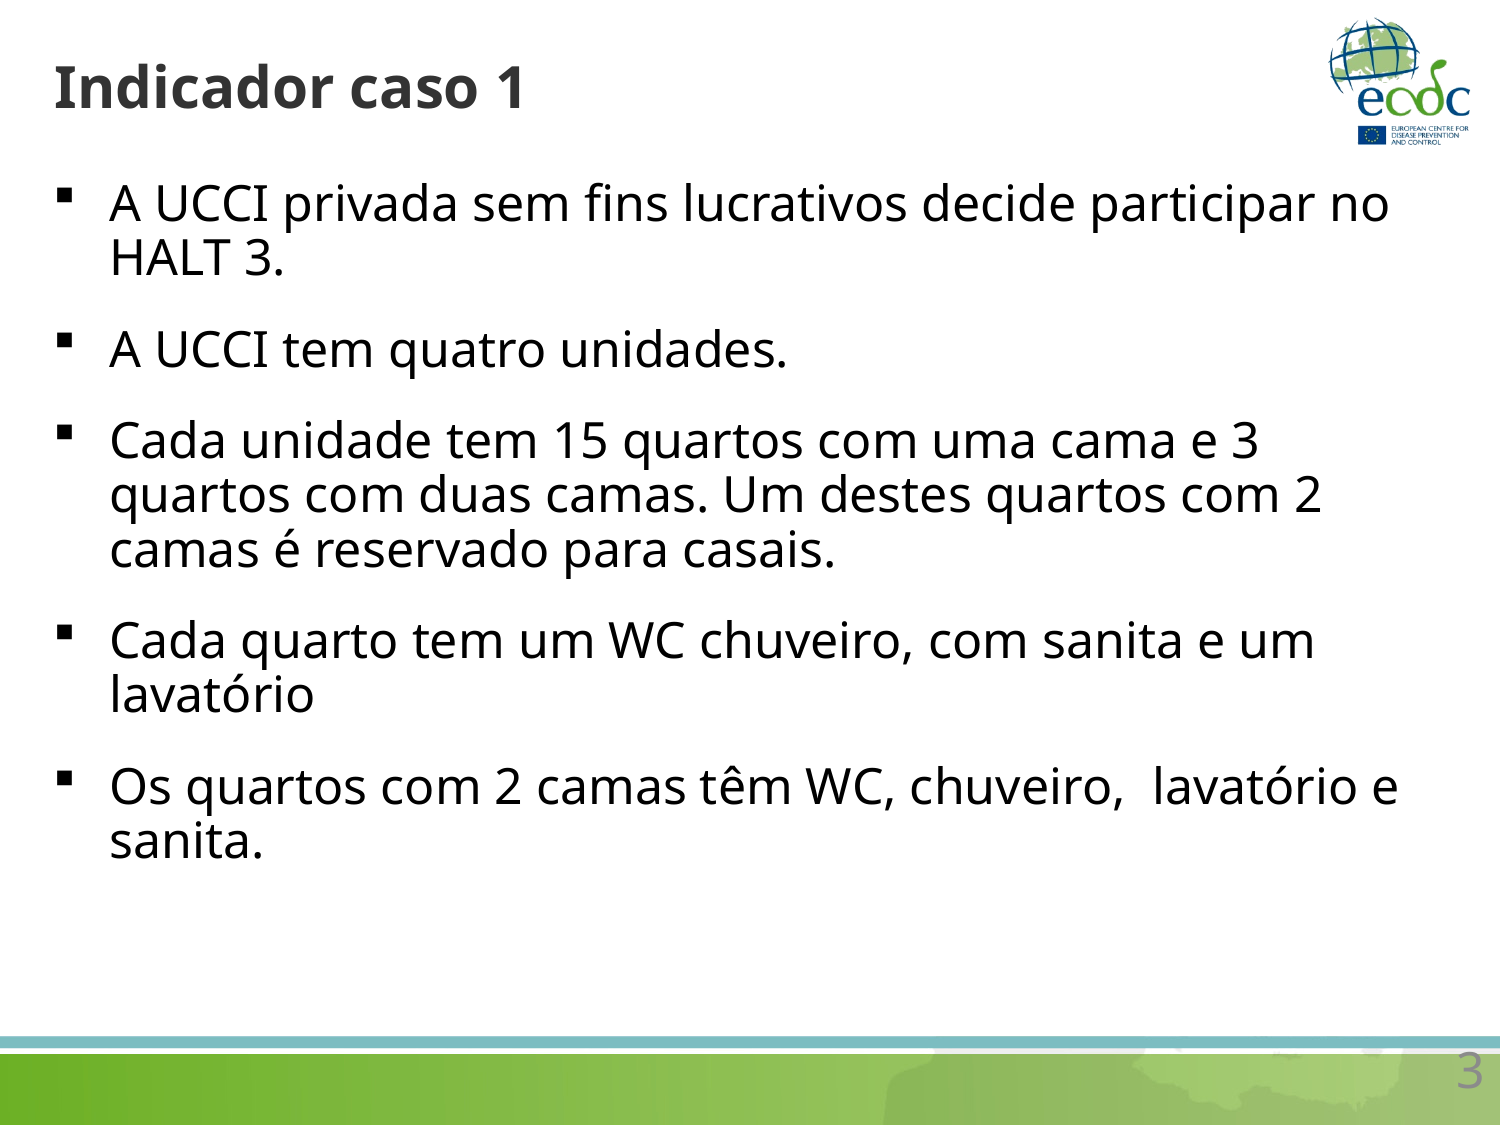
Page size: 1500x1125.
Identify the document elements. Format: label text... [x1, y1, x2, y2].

title Indicador caso 1 [54, 58, 1405, 152]
list A UCCI privada sem fins lucrativos decide participar no HALT 3. A UCCI tem quatro unidades. Cada unidade tem 15 quartos com uma cama e 3 quartos com duas camas. Um destes quartos com 2 camas é reservado para casais. Cada quarto tem um WC chuveiro, com sanita e um lavatório Os quartos com 2 camas têm WC, chuveiro, lavatório e sanita. [52, 176, 1453, 1025]
picture [1328, 17, 1473, 148]
slide_number 3 [1149, 1042, 1500, 1103]
picture [0, 1036, 1500, 1125]
